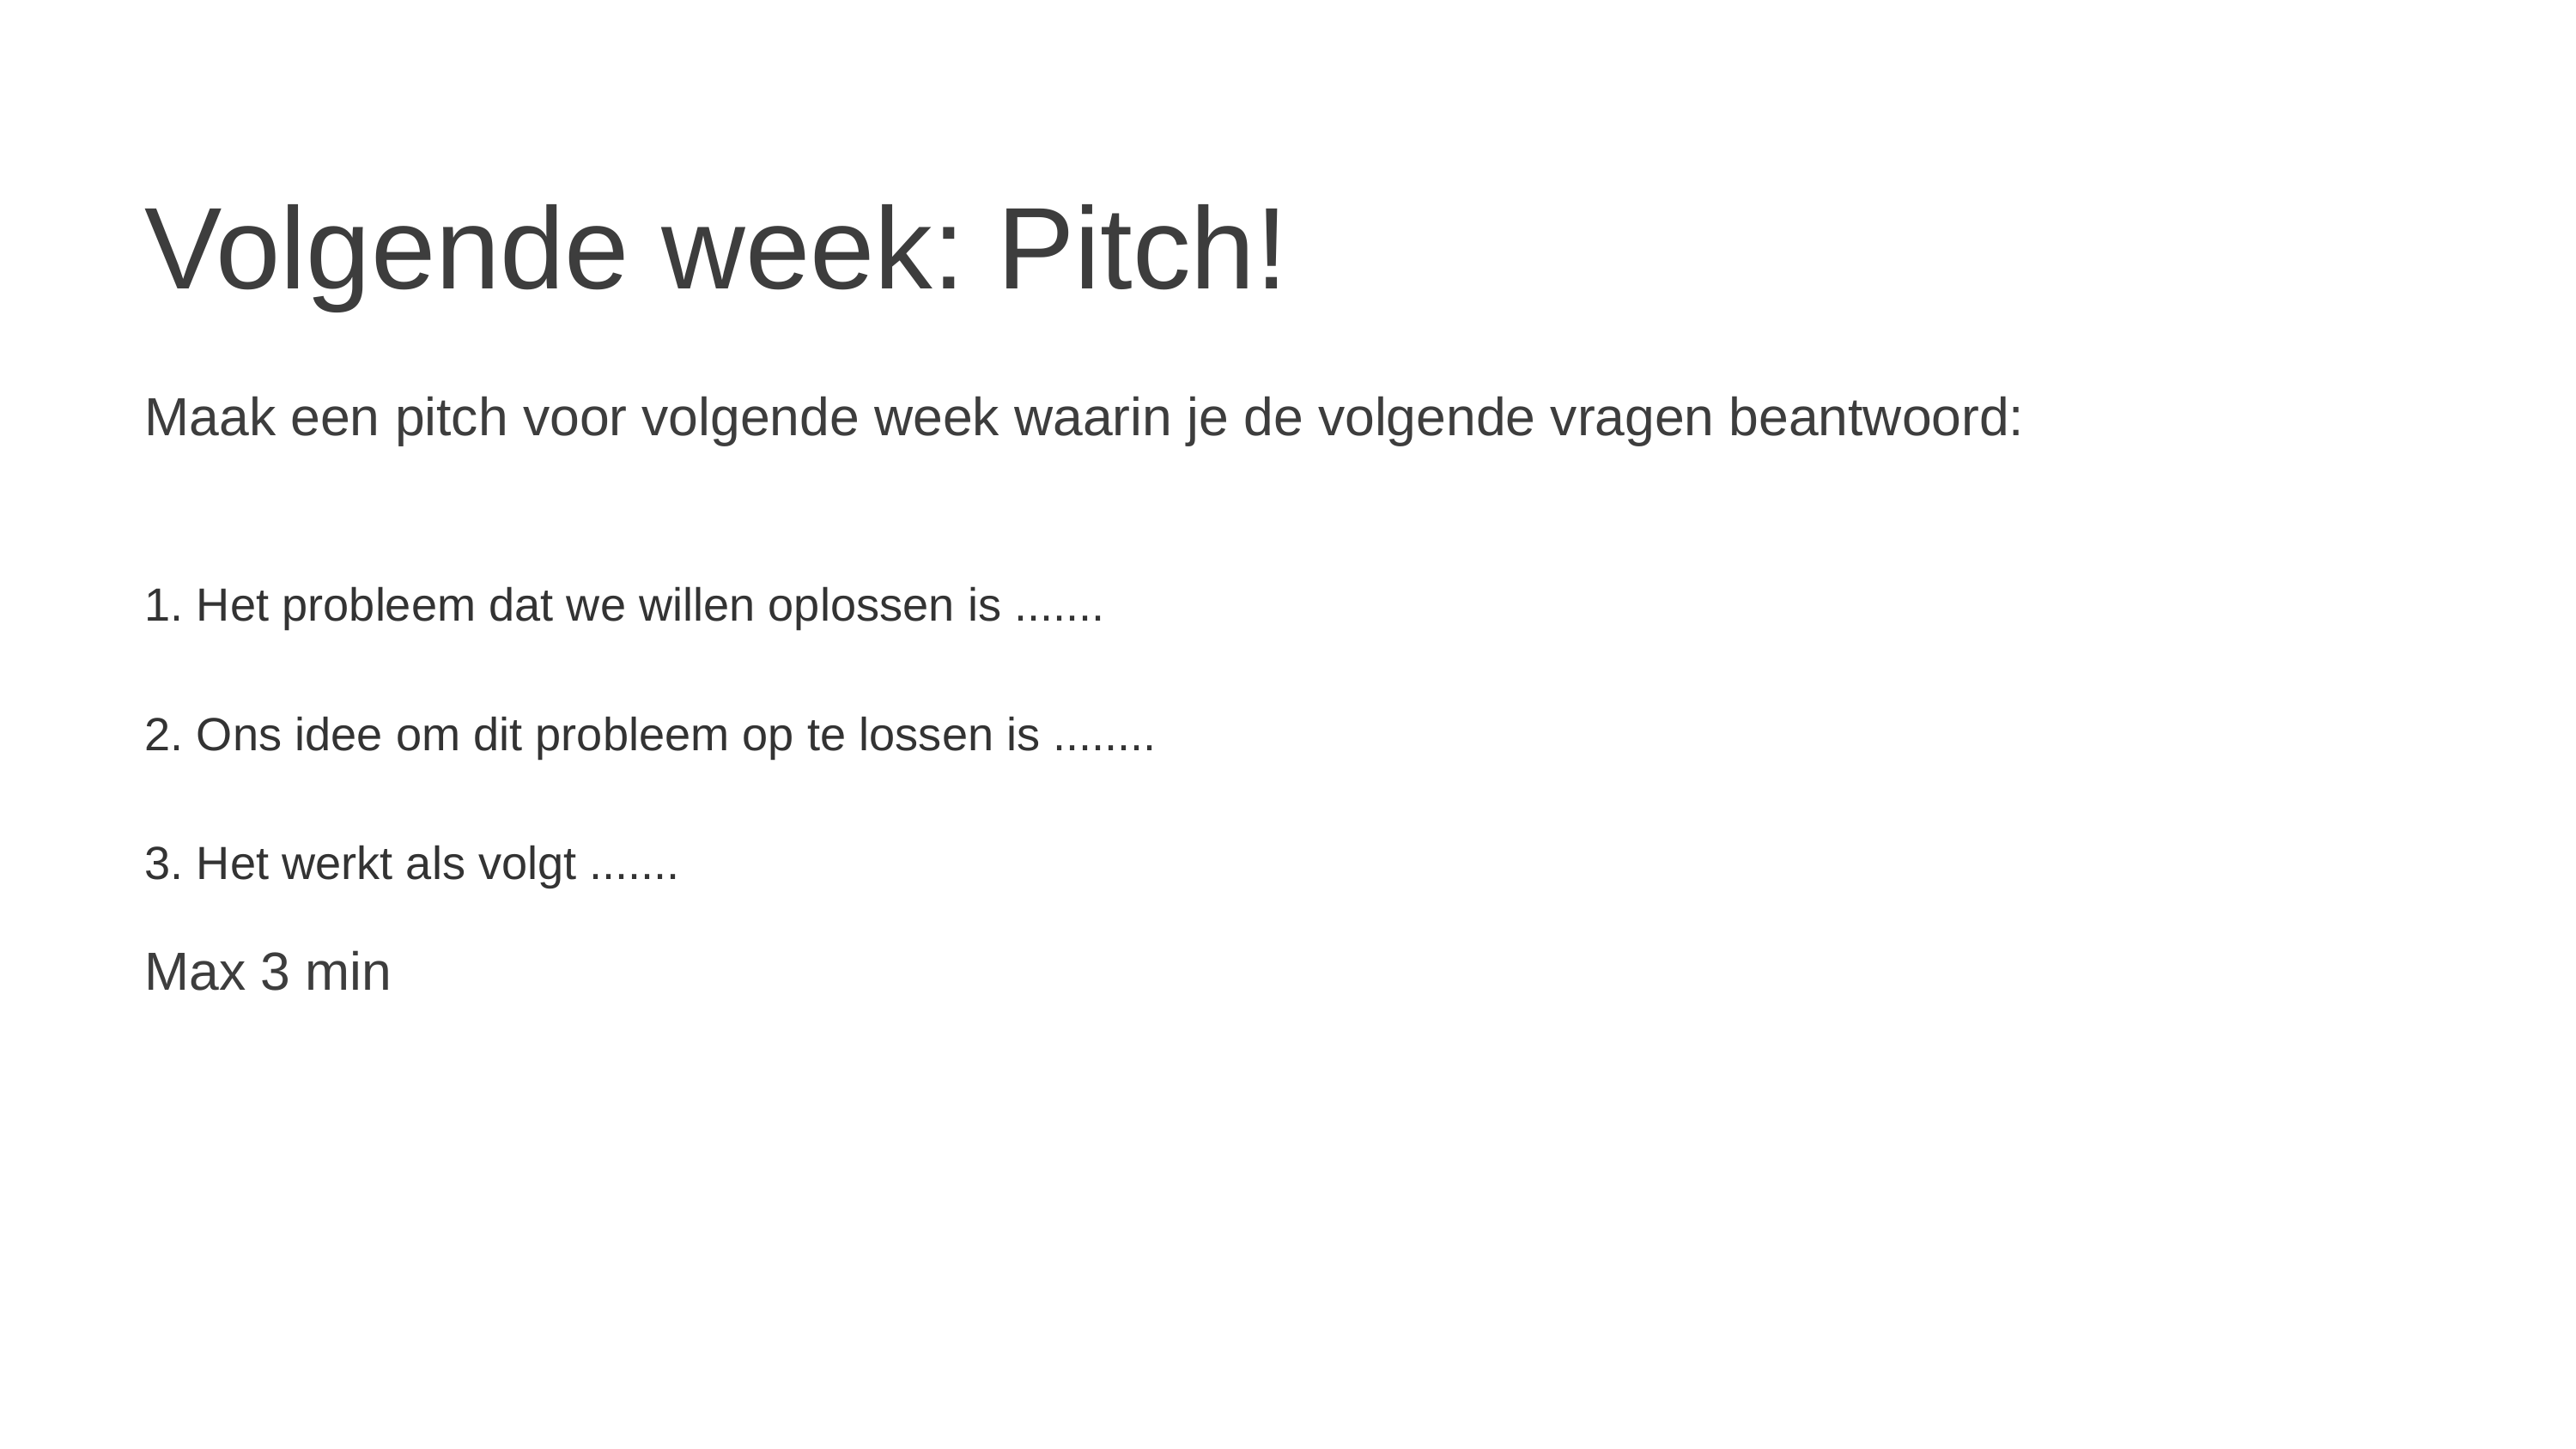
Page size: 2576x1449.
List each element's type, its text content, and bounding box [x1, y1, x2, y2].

text_box Volgende week: Pitch! [144, 144, 1836, 312]
text_box Maak een pitch voor volgende week waarin je de volgende vragen beantwoord: 1. Het probleem dat we willen oplossen is ....... 2. Ons idee om dit probleem op te lossen is ........ 3. Het werkt als volgt ....... Max 3 min [144, 362, 2212, 1411]
